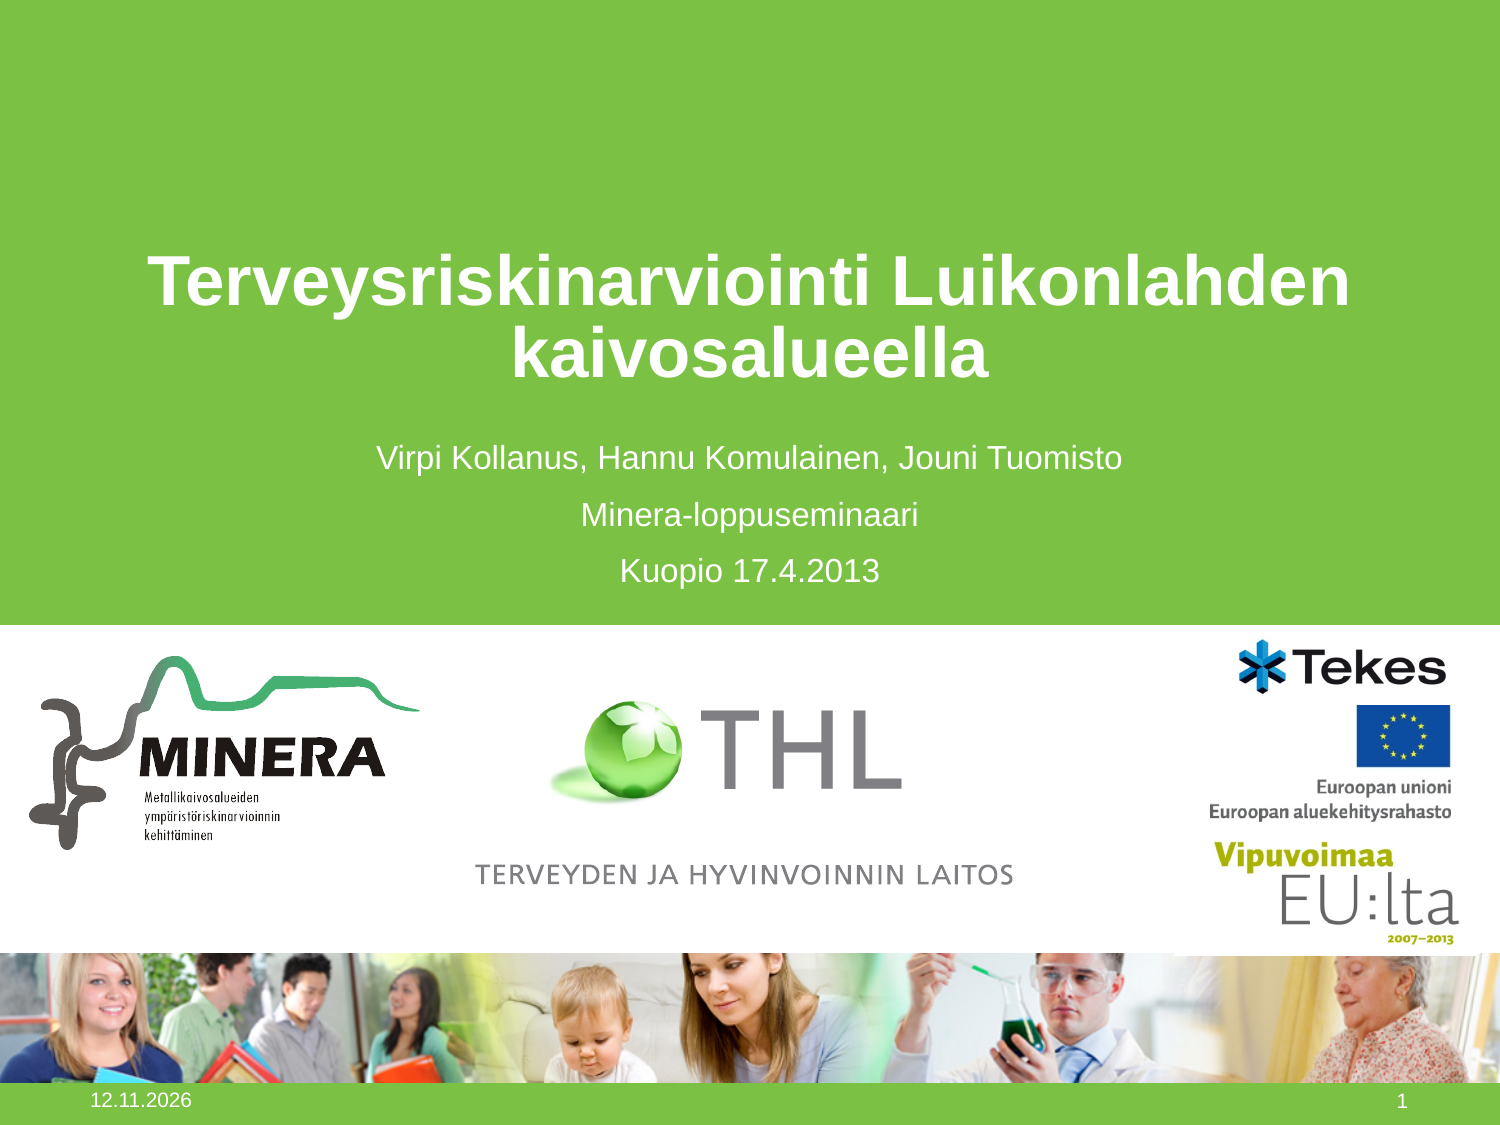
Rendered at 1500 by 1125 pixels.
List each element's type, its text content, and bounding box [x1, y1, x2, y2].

picture [1234, 634, 1451, 699]
title Terveysriskinarviointi Luikonlahden kaivosalueella [76, 187, 1424, 401]
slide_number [74, 1091, 255, 1118]
subtitle Virpi Kollanus, Hannu Komulainen, Jouni Tuomisto Minera-loppuseminaari Kuopio 17.4.2013 [76, 431, 1424, 588]
picture [1210, 704, 1451, 823]
picture [0, 839, 1500, 1083]
slide_number 1 [1245, 1091, 1424, 1118]
picture [29, 656, 420, 850]
picture [512, 662, 940, 837]
